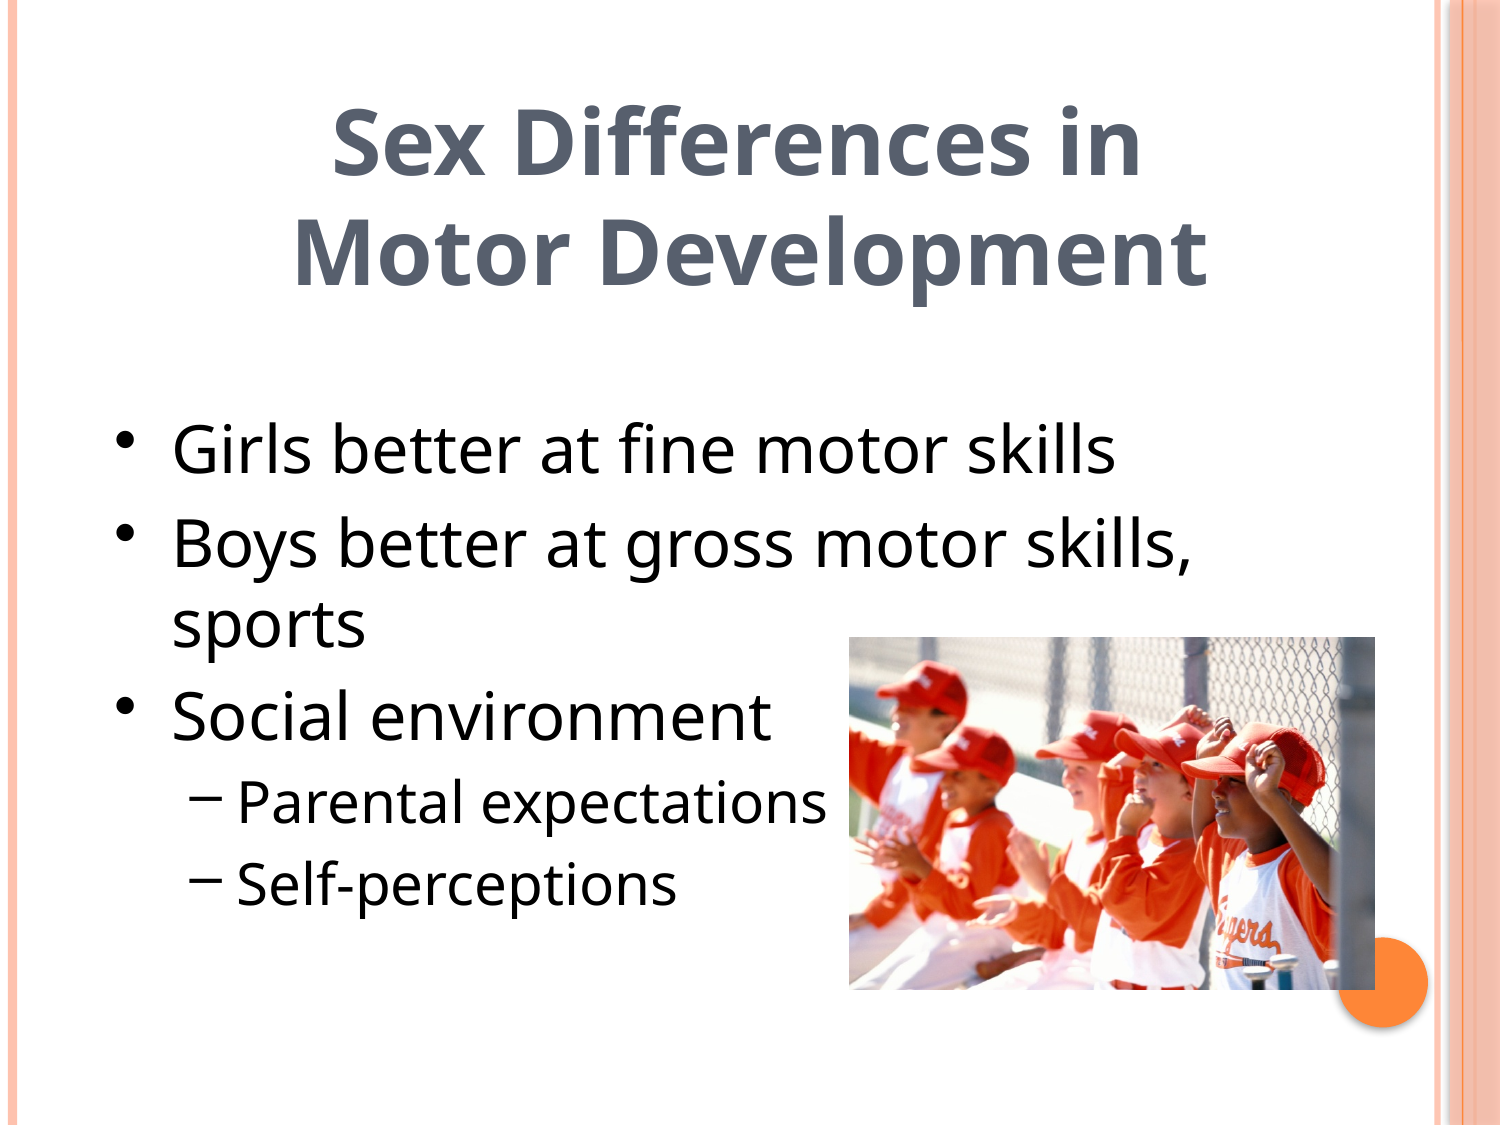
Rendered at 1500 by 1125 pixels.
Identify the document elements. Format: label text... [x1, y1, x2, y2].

text_box Girls better at fine motor skills Boys better at gross motor skills, sports Social environment Parental expectations Self-perceptions [99, 399, 1375, 1038]
text_box Sex Differences in Motor Development [112, 99, 1388, 288]
picture [849, 636, 1376, 991]
